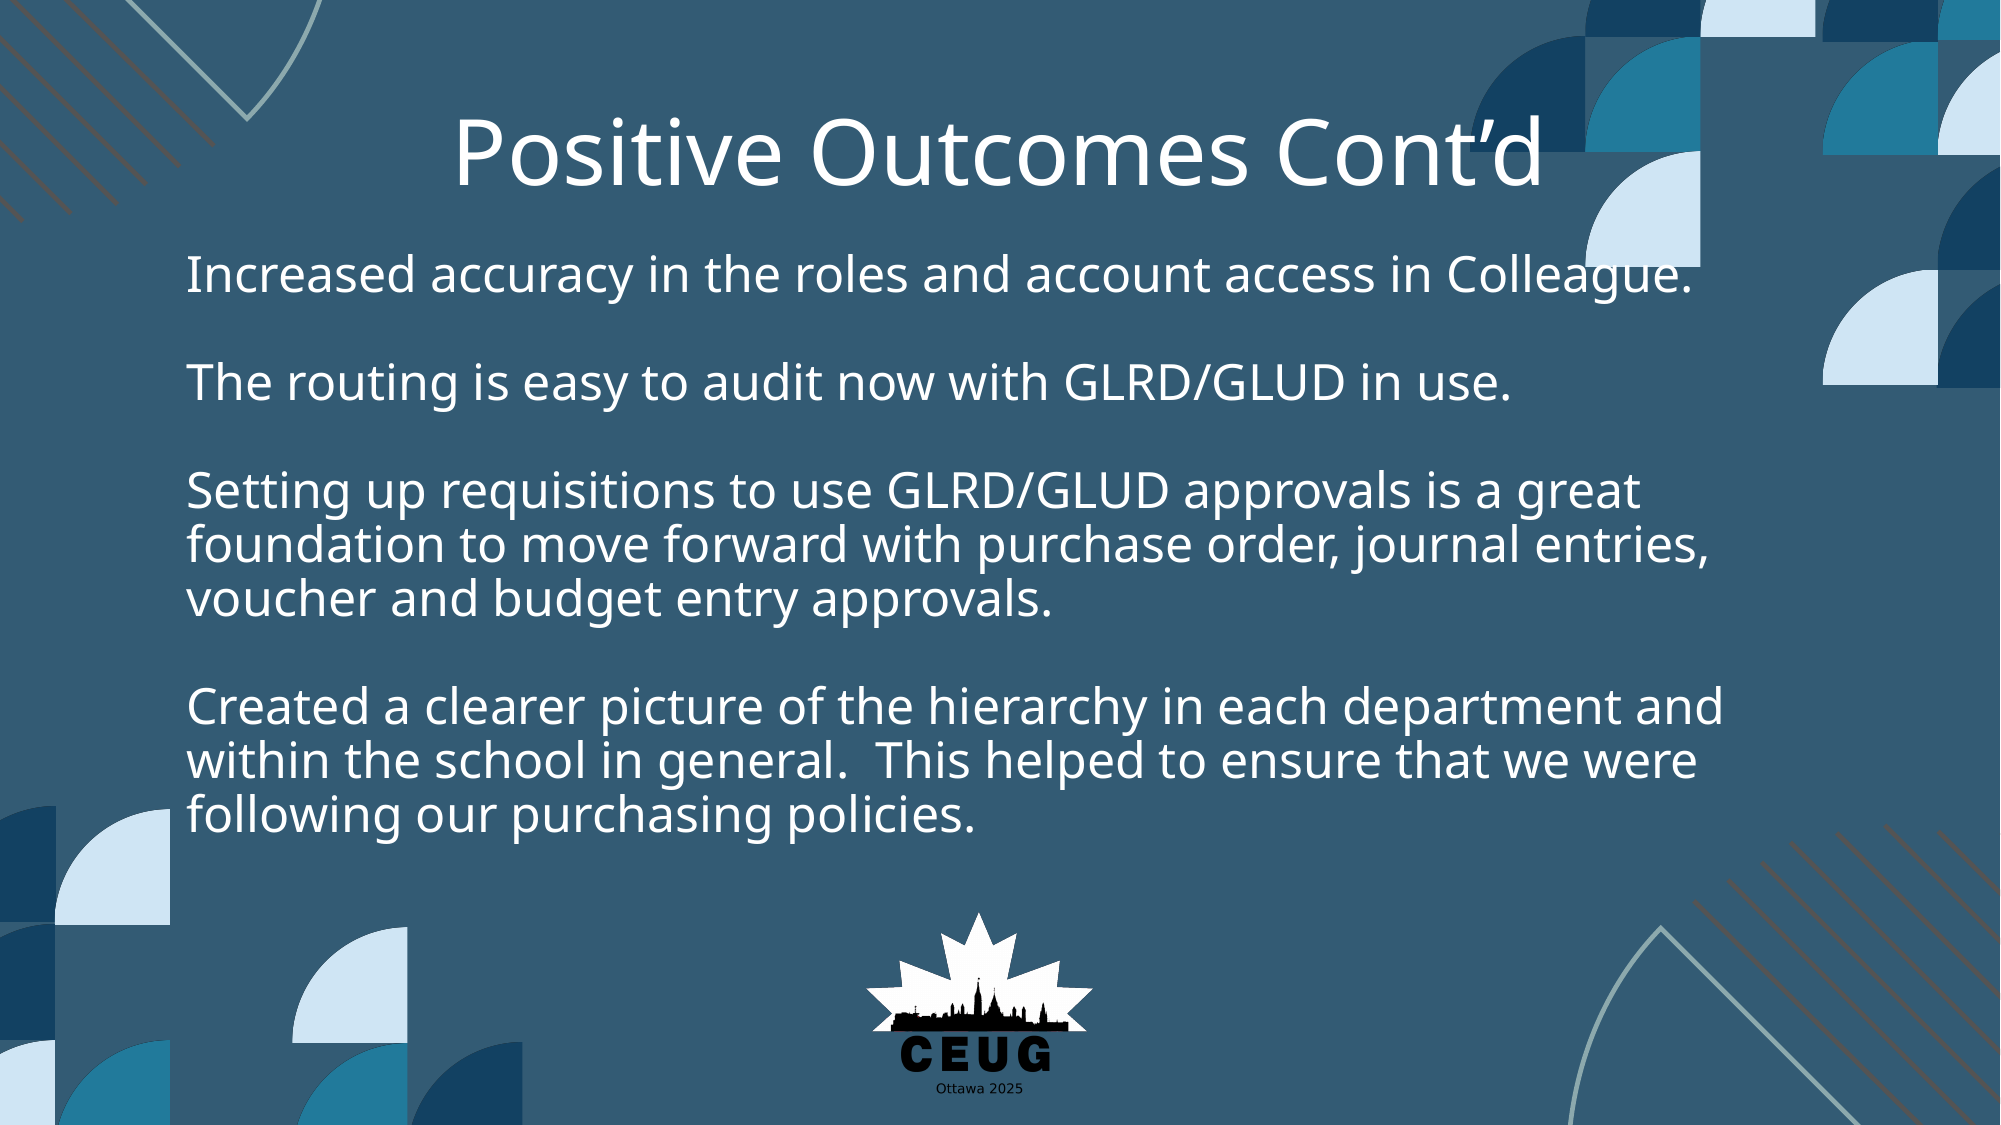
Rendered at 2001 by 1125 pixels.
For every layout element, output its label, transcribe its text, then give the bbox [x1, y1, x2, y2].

picture [0, 806, 170, 1125]
picture [1822, 0, 2001, 388]
text_box Increased accuracy in the roles and account access in Colleague. The routing is easy to audit now with GLRD/GLUD in use. Setting up requisitions to use GLRD/GLUD approvals is a great foundation to move forward with purchase order, journal entries, voucher and budget entry approvals. Created a clearer picture of the hierarchy in each department and within the school in general. This helped to ensure that we were following our purchasing policies. [171, 242, 1863, 1016]
picture [866, 1016, 1093, 1100]
picture [292, 1016, 523, 1125]
picture [1470, 0, 1816, 46]
title Positive Outcomes Cont’d [137, 46, 1863, 265]
